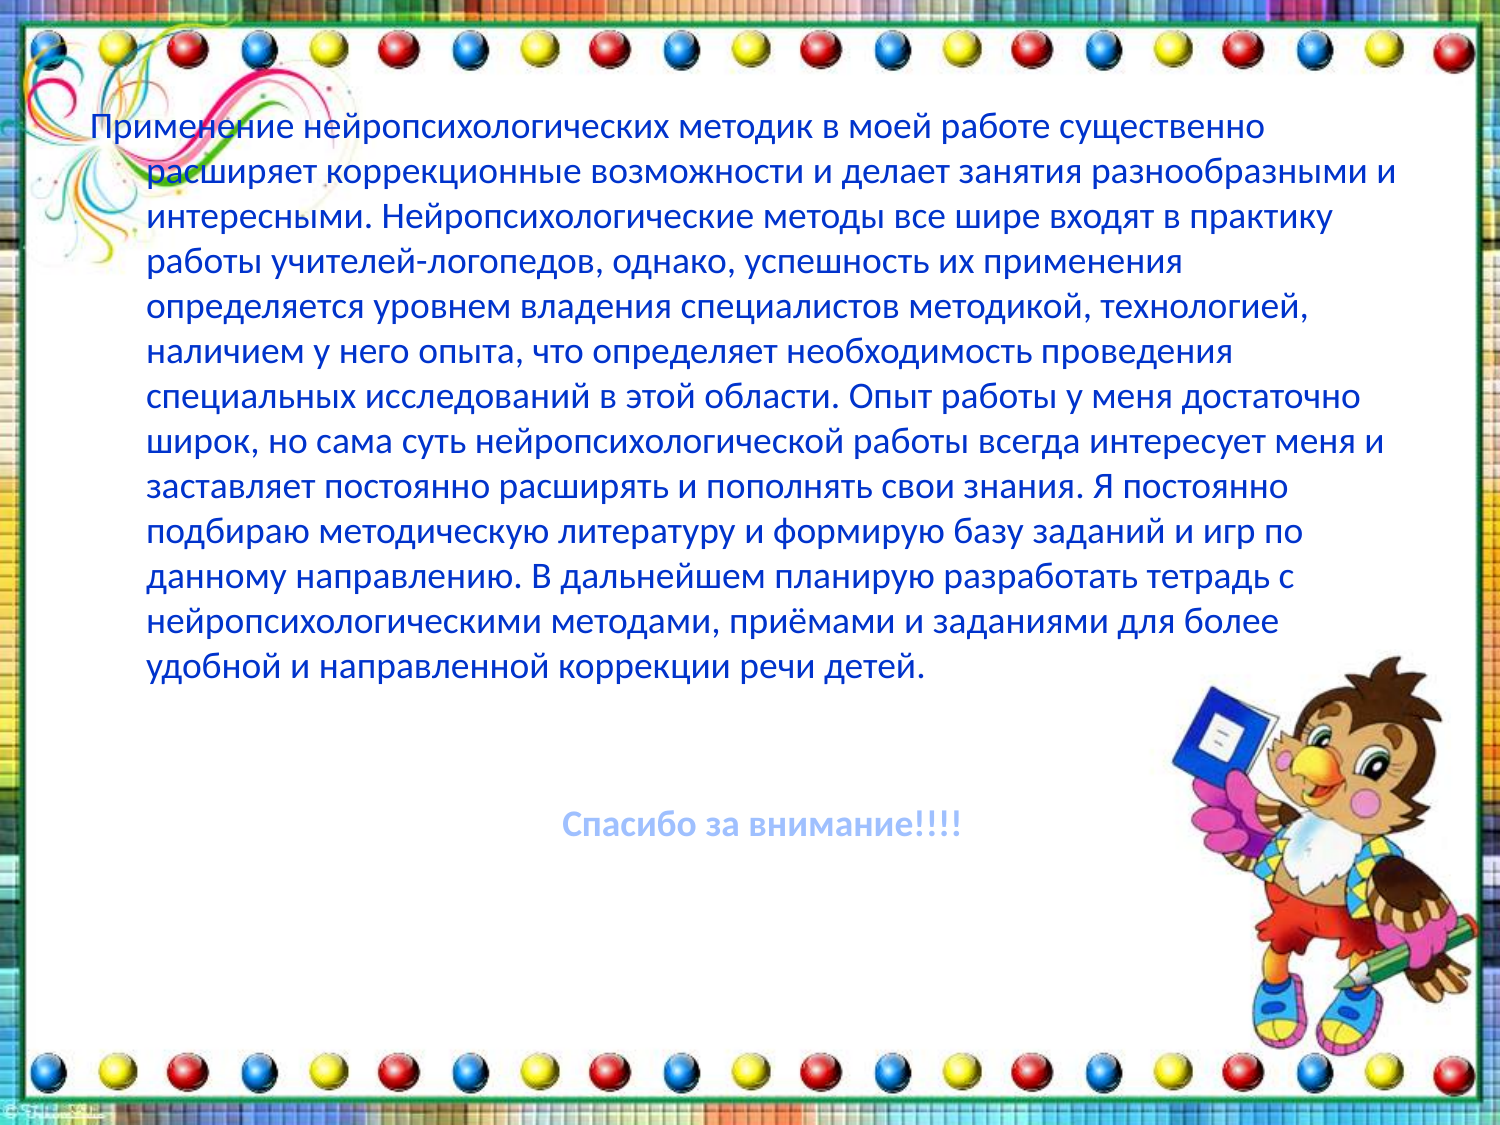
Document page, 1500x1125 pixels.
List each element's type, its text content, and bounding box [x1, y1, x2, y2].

list Применение нейропсихологических методик в моей работе существенно расширяет коррекционные возможности и делает занятия разнообразными и интересными. Нейропсихологические методы все шире входят в практику работы учителей-логопедов, однако, успешность их применения определяется уровнем владения специалистов методикой, технологией, наличием у него опыта, что определяет необходимость проведения специальных исследований в этой области. Опыт работы у меня достаточно широк, но сама суть нейропсихологической работы всегда интересует меня и заставляет постоянно расширять и пополнять свои знания. Я постоянно подбираю методическую литературу и формирую базу заданий и игр по данному направлению. В дальнейшем планирую разработать тетрадь с нейропсихологическими методами, приёмами и заданиями для более удобной и направленной коррекции речи детей. Спасибо за внимание!!!! [75, 93, 1425, 1005]
picture [0, 0, 1500, 1125]
